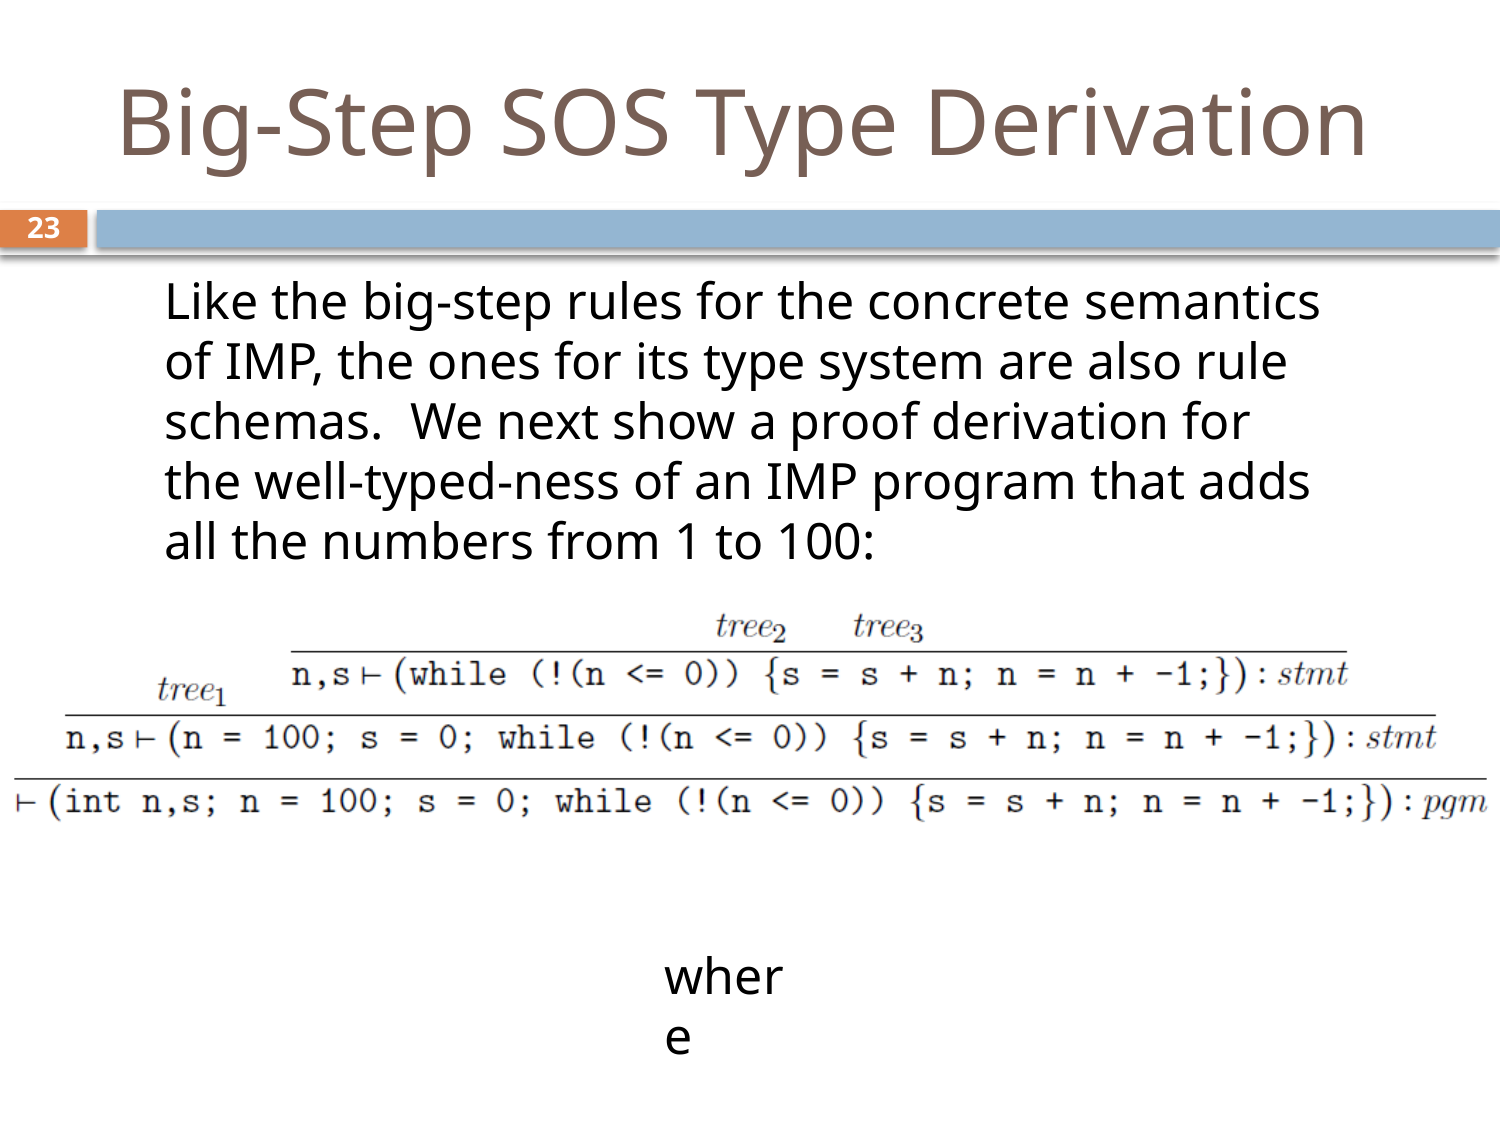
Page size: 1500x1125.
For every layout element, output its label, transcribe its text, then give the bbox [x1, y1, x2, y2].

slide_number 23 [0, 208, 88, 249]
picture [5, 605, 1494, 826]
title Big-Step SOS Type Derivation [100, 37, 1438, 200]
text_box Like the big-step rules for the concrete semantics of IMP, the ones for its type system are also rule schemas. We next show a proof derivation for the well-typed-ness of an IMP program that adds all the numbers from 1 to 100: [149, 262, 1350, 578]
text_box where [649, 937, 813, 1073]
